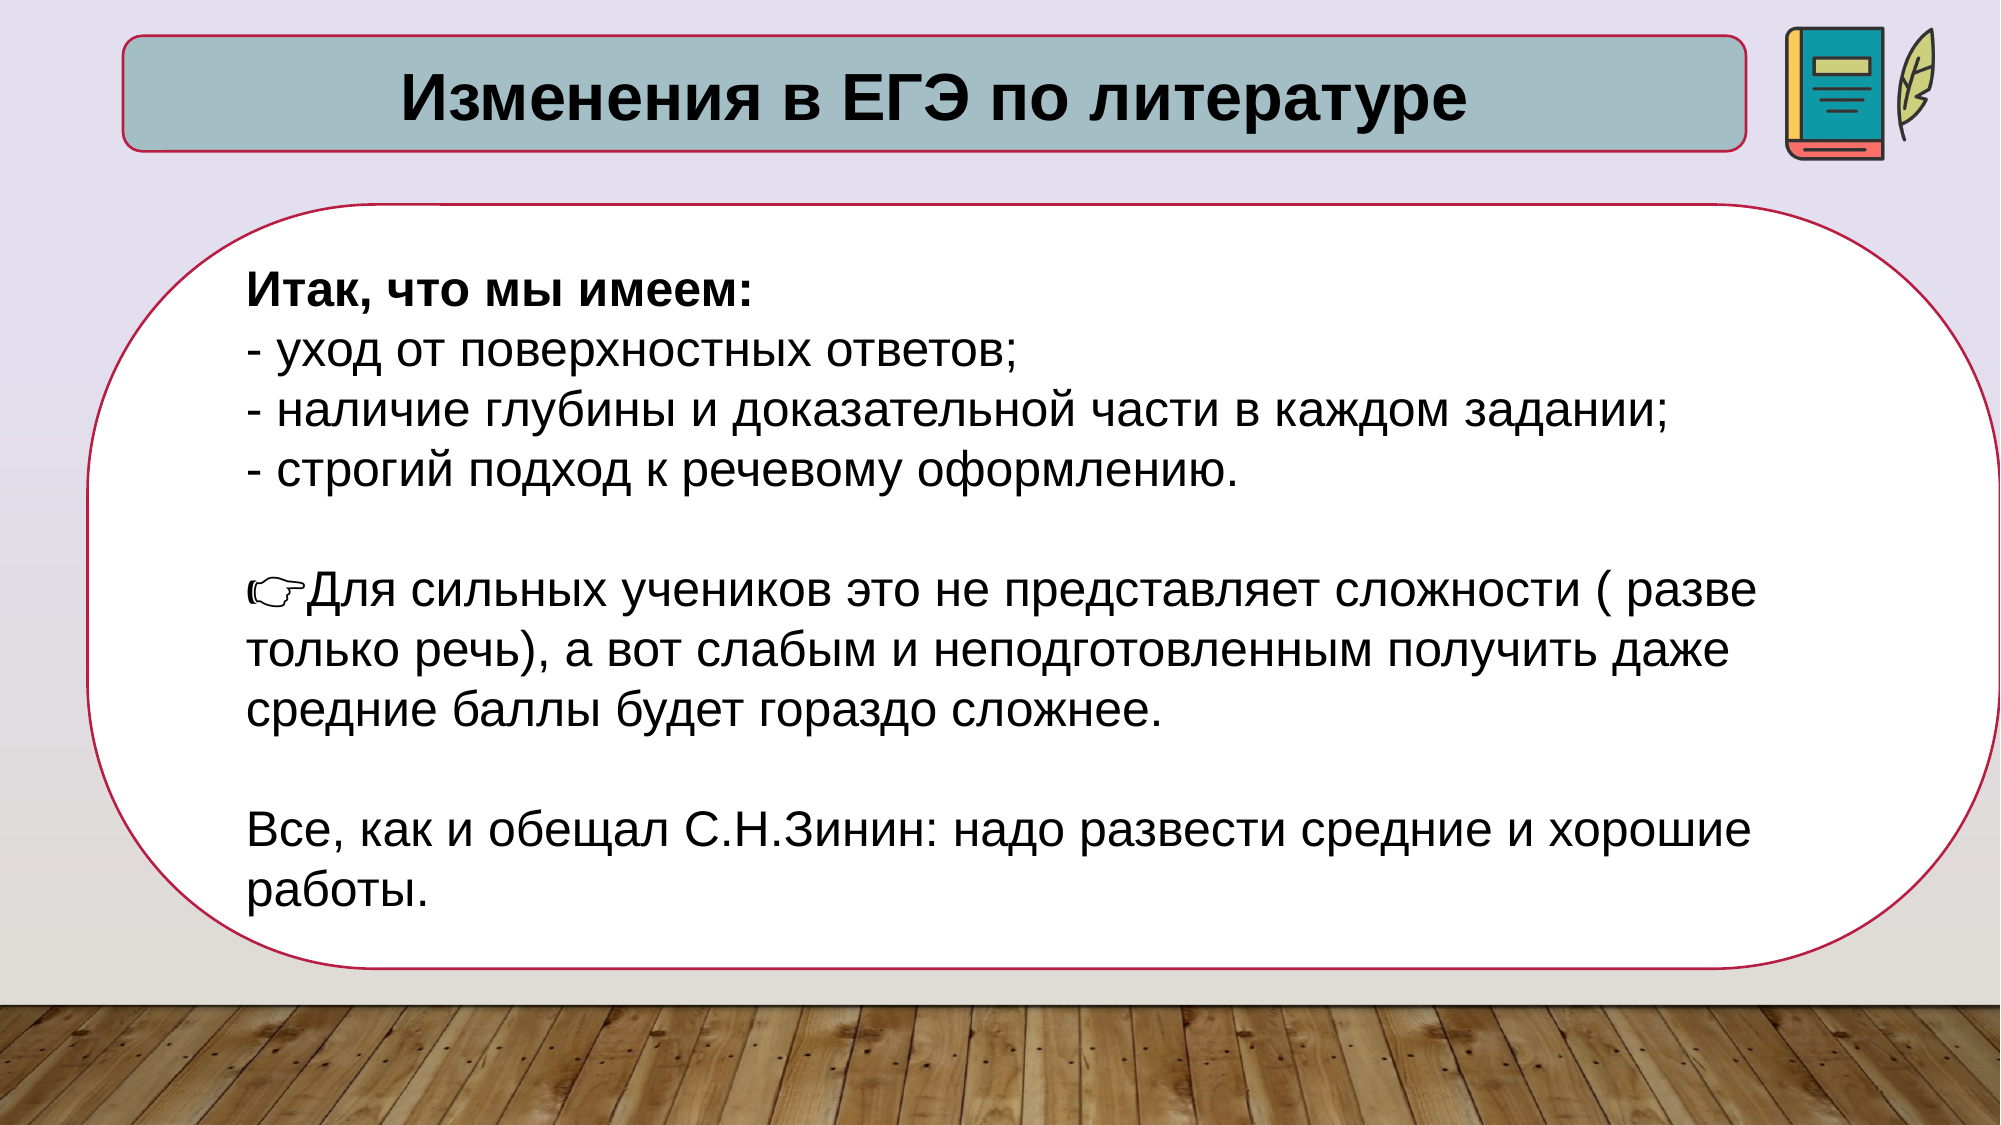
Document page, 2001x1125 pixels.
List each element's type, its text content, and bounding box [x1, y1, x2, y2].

picture [0, 1005, 2000, 1125]
text_box Изменения в ЕГЭ по литературе [121, 34, 1748, 153]
text_box Итак, что мы имеем: - уход от поверхностных ответов; - наличие глубины и доказательной части в каждом задании; - строгий подход к речевому оформлению. 👉Для сильных учеников это не представляет сложности ( разве только речь), а вот слабым и неподготовленным получить даже средние баллы будет гораздо сложнее. Все, как и обещал С.Н.Зинин: надо развести средние и хорошие работы. [86, 203, 2000, 971]
picture [1784, 18, 1936, 169]
